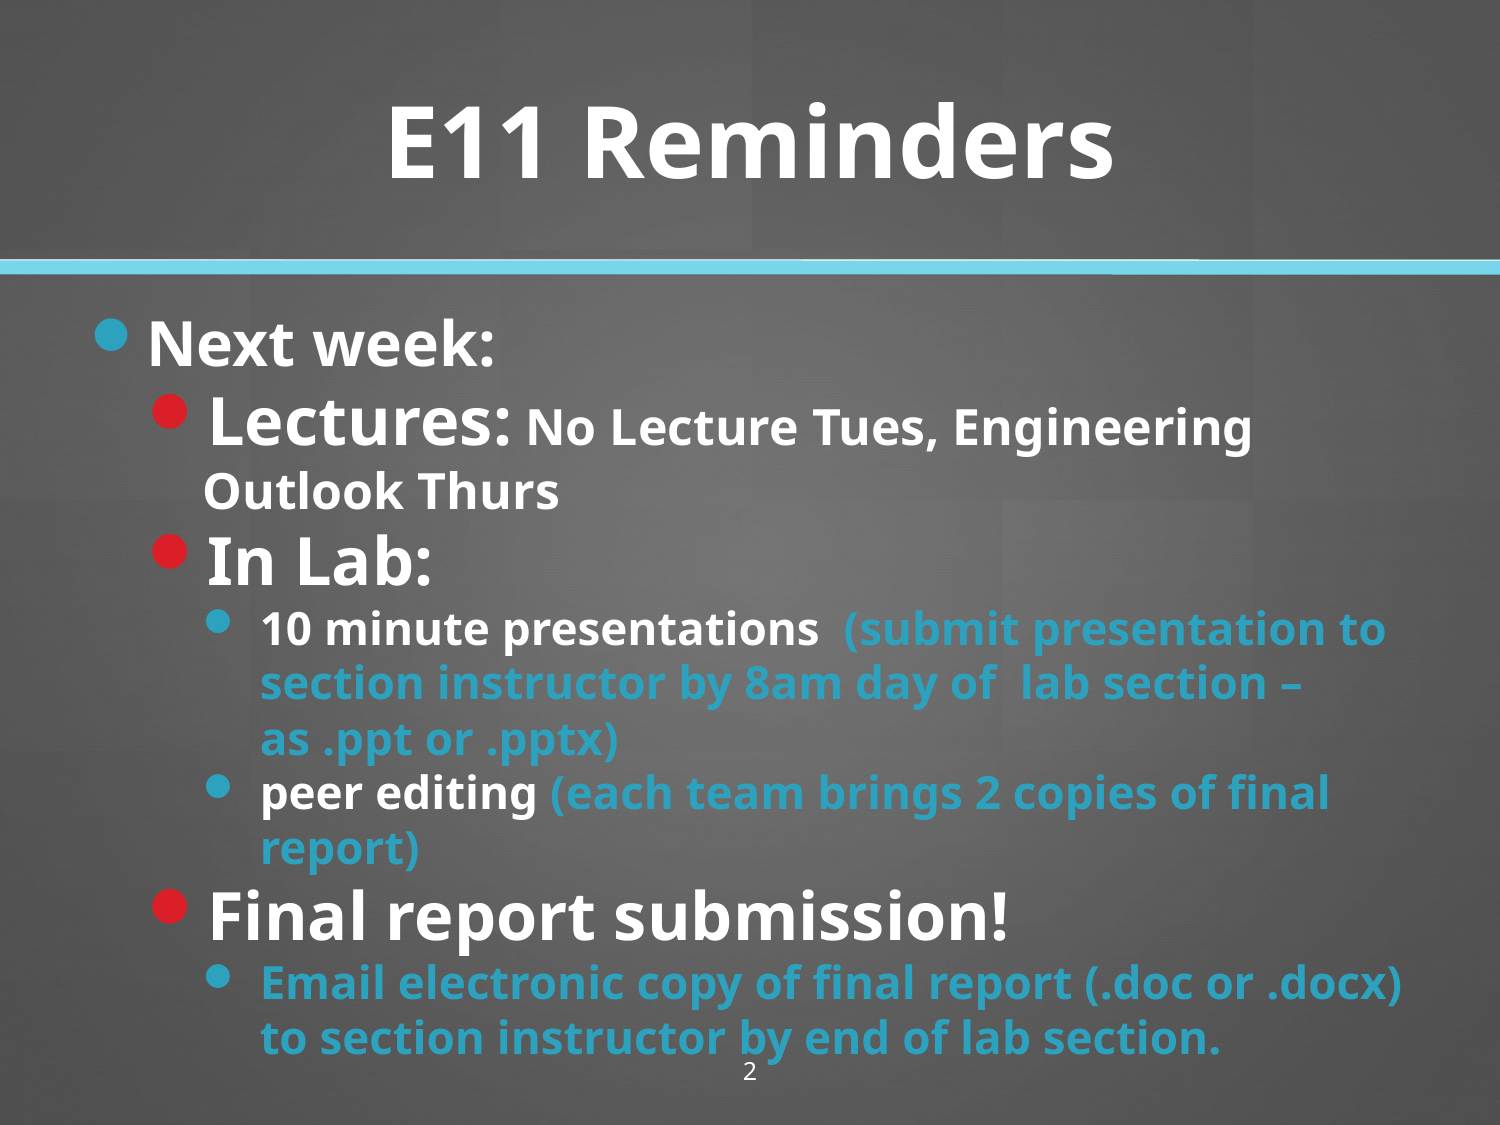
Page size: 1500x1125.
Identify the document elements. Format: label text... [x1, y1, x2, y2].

title E11 Reminders [75, 45, 1425, 233]
list Next week: Lectures: No Lecture Tues, Engineering Outlook Thurs In Lab: 10 minute presentations (submit presentation to section instructor by 8am day of lab section – as .ppt or .pptx) peer editing (each team brings 2 copies of final report) Final report submission! Email electronic copy of final report (.doc or .docx) to section instructor by end of lab section. [75, 296, 1469, 1071]
slide_number 2 [699, 1042, 800, 1103]
